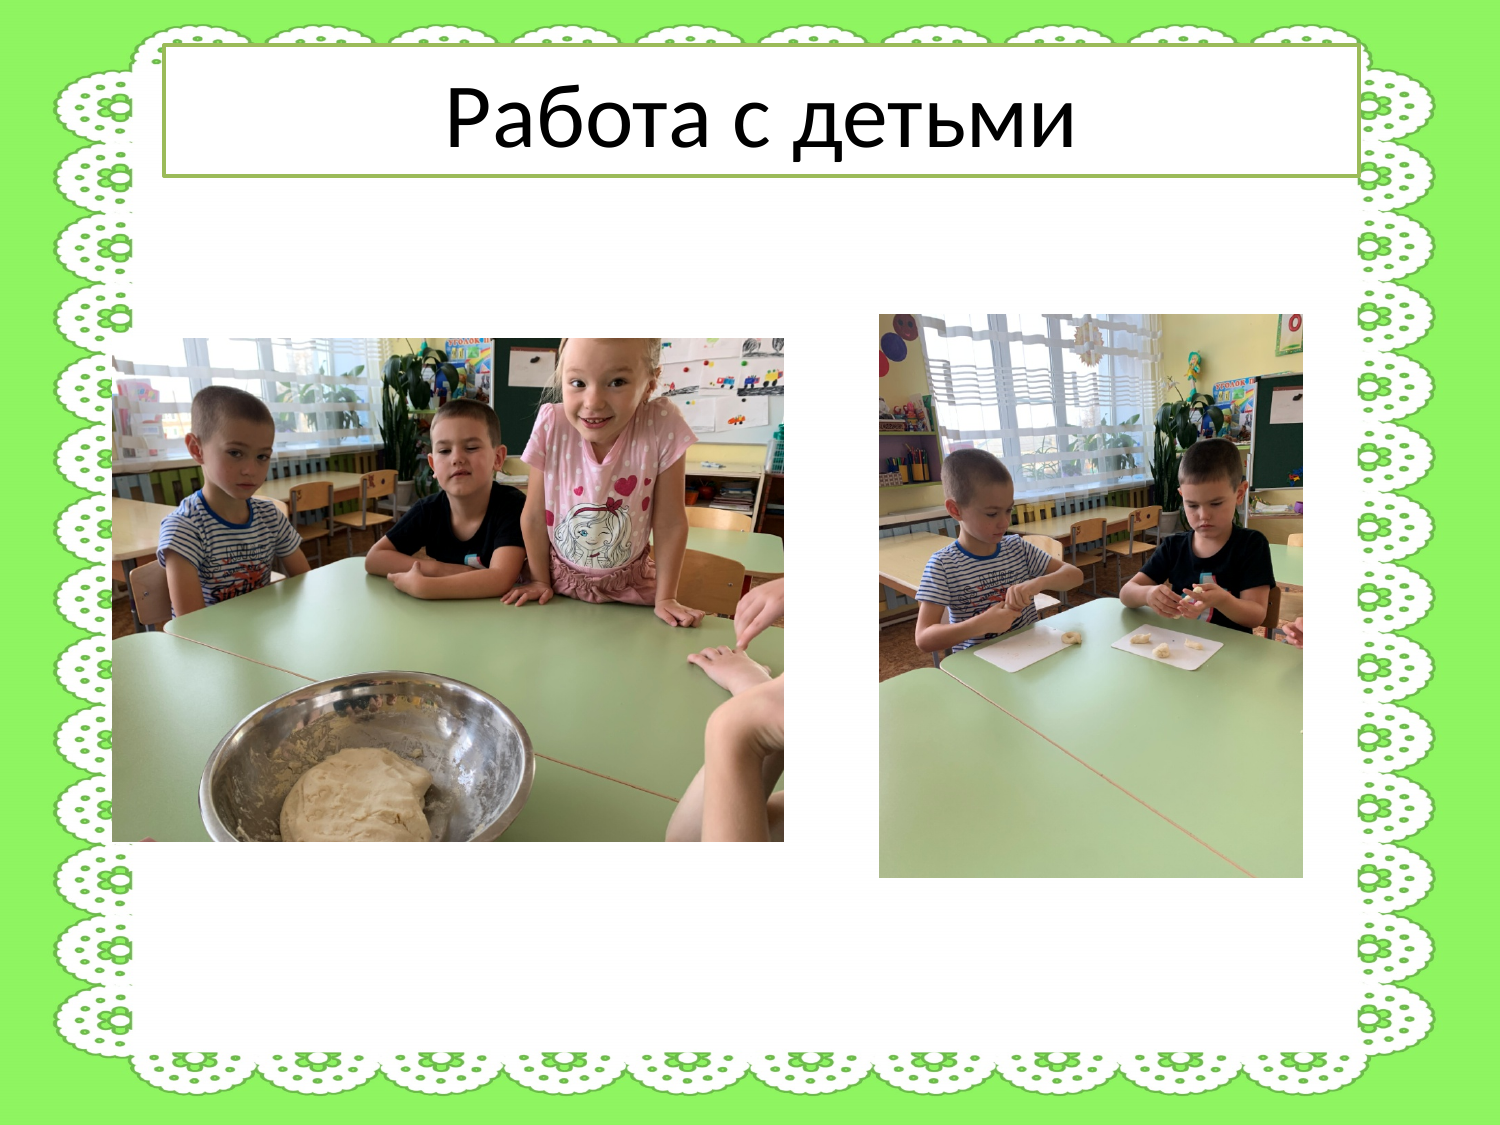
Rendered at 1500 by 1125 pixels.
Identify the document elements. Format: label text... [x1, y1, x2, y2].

title Работа с детьми [162, 43, 1361, 178]
picture [0, 0, 1500, 1125]
